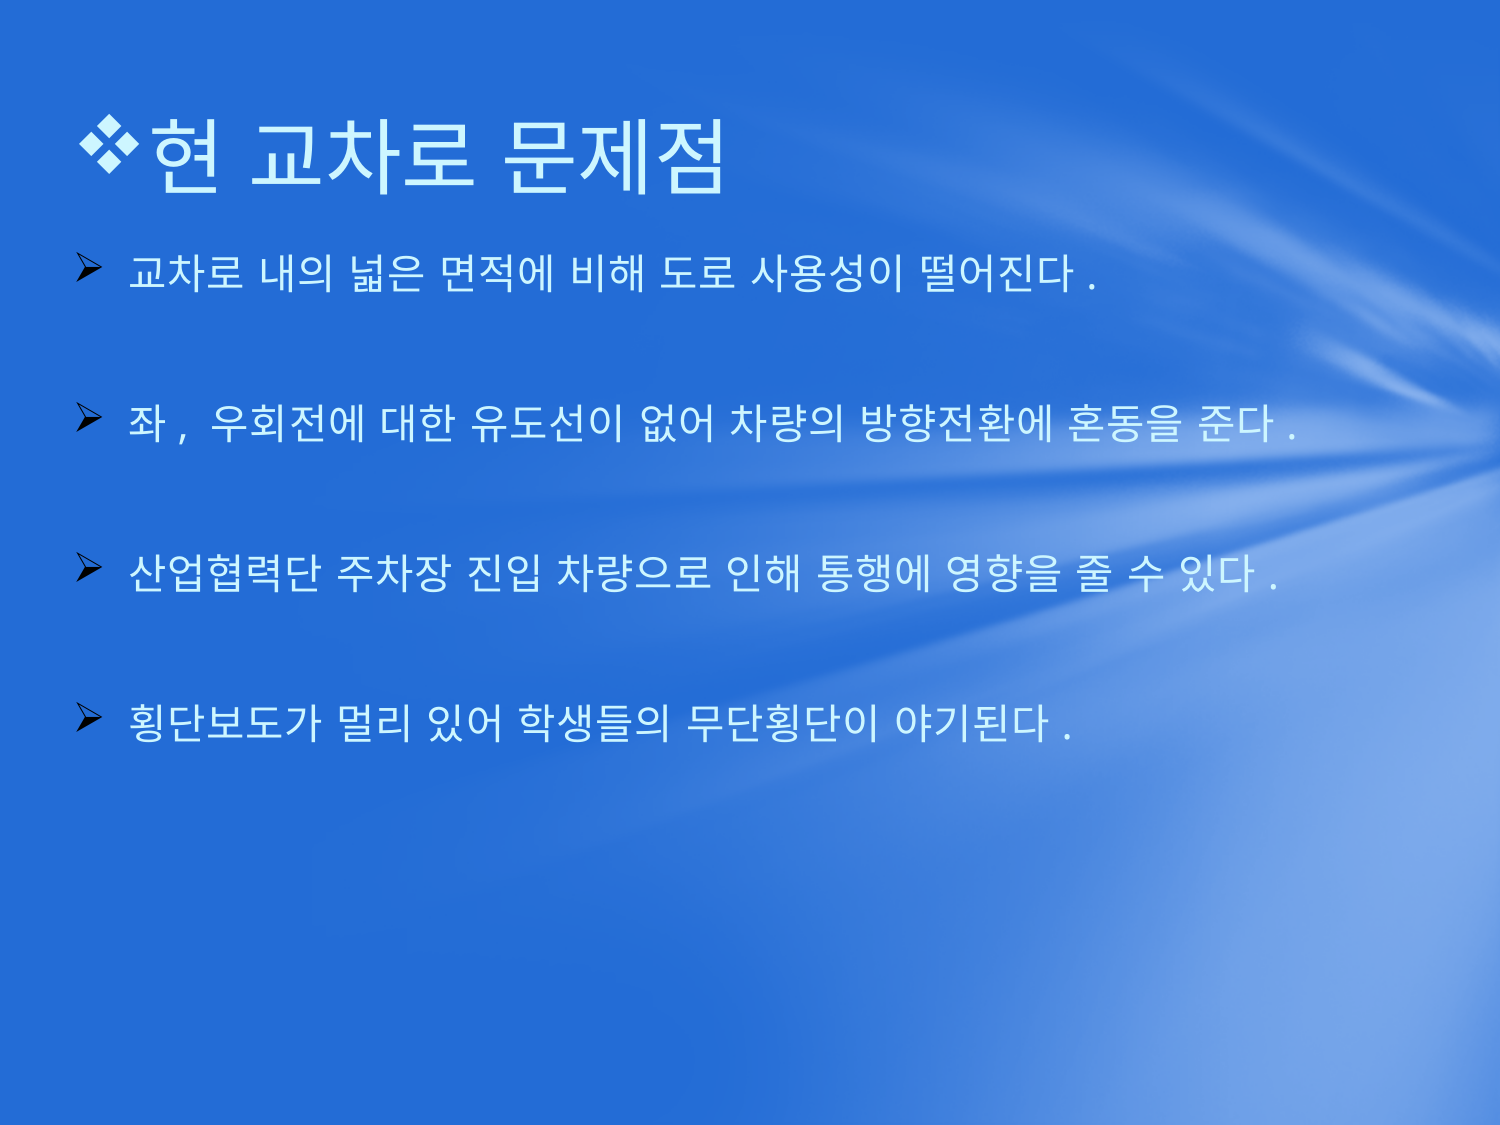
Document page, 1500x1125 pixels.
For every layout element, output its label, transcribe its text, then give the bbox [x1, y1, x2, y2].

list 교차로 내의 넓은 면적에 비해 도로 사용성이 떨어진다. 좌, 우회전에 대한 유도선이 없어 차량의 방향전환에 혼동을 준다. 산업협력단 주차장 진입 차량으로 인해 통행에 영향을 줄 수 있다. 횡단보도가 멀리 있어 학생들의 무단횡단이 야기된다. [57, 239, 1318, 1015]
title 현 교차로 문제점 [57, 37, 1318, 213]
